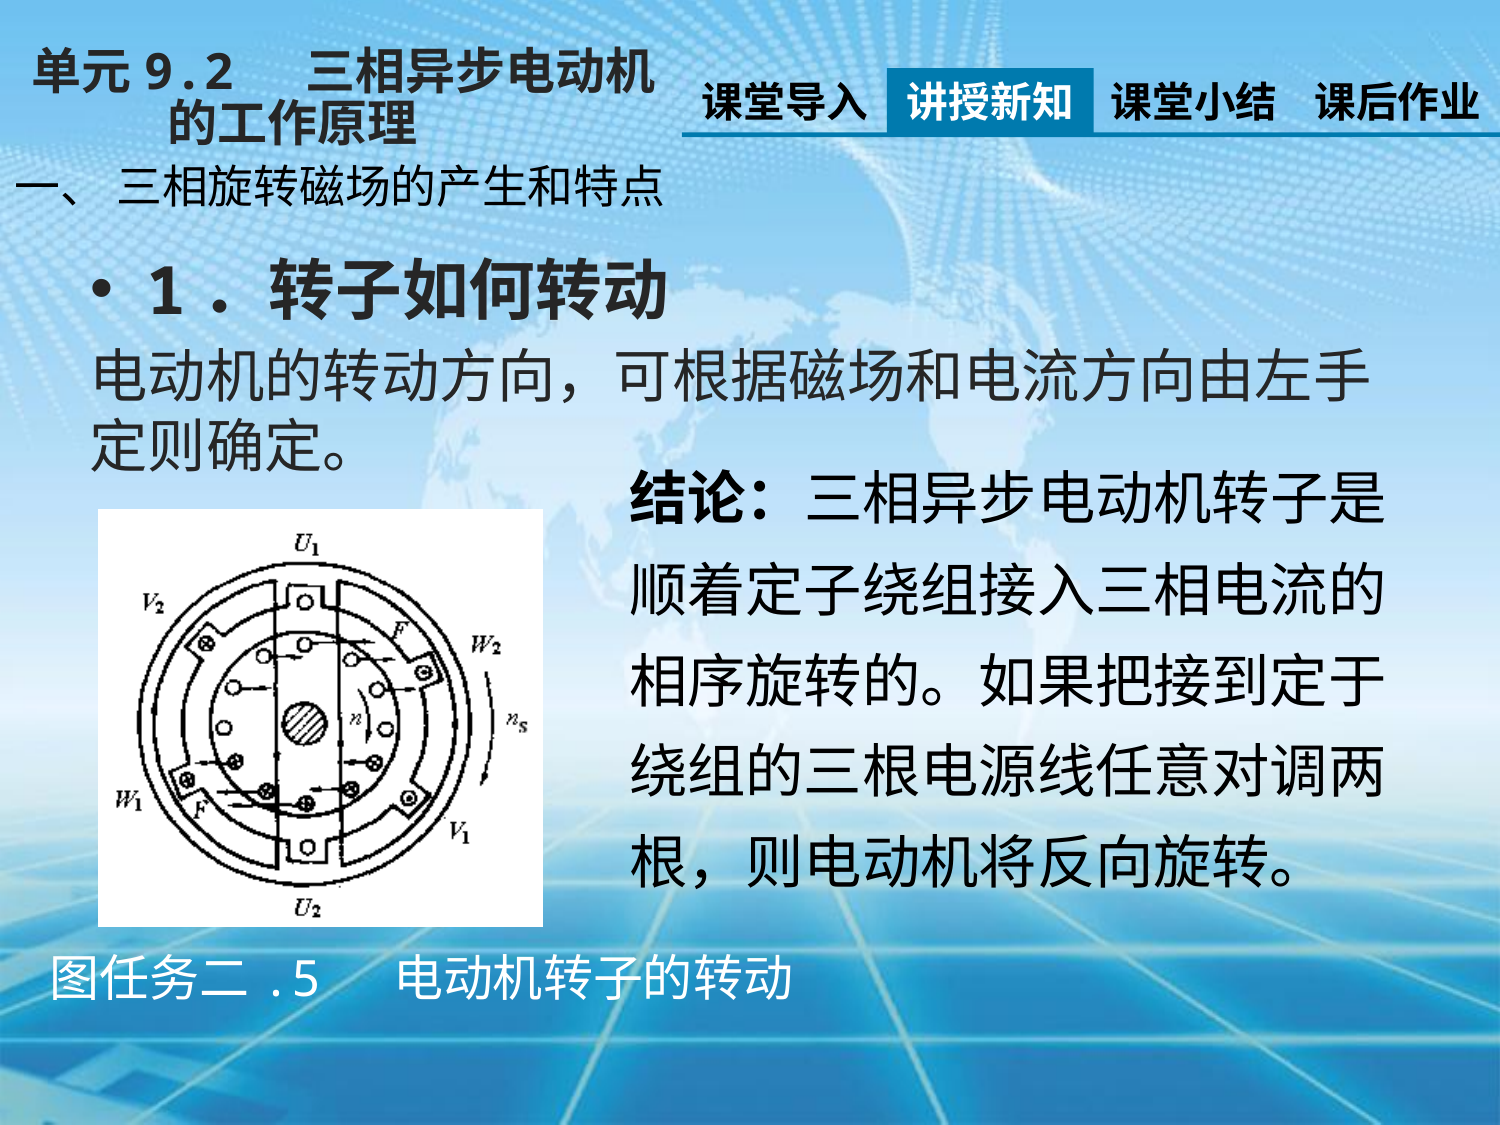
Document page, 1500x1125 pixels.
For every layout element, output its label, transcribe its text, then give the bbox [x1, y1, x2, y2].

picture [0, 160, 1500, 1125]
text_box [16, 39, 1500, 160]
text_box 结论：三相异步电动机转子是顺着定子绕组接入三相电流的相序旋转的。如果把接到定于绕组的三根电源线任意对调两根，则电动机将反向旋转。 [614, 433, 1421, 903]
text_box 图任务二.5 电动机转子的转动 [34, 939, 820, 1014]
text_box 一、 三相旋转磁场的产生和特点 [0, 150, 1350, 221]
picture [0, 0, 1500, 150]
text_box 1．转子如何转动 电动机的转动方向，可根据磁场和电流方向由左手定则确定。 [74, 240, 1425, 983]
